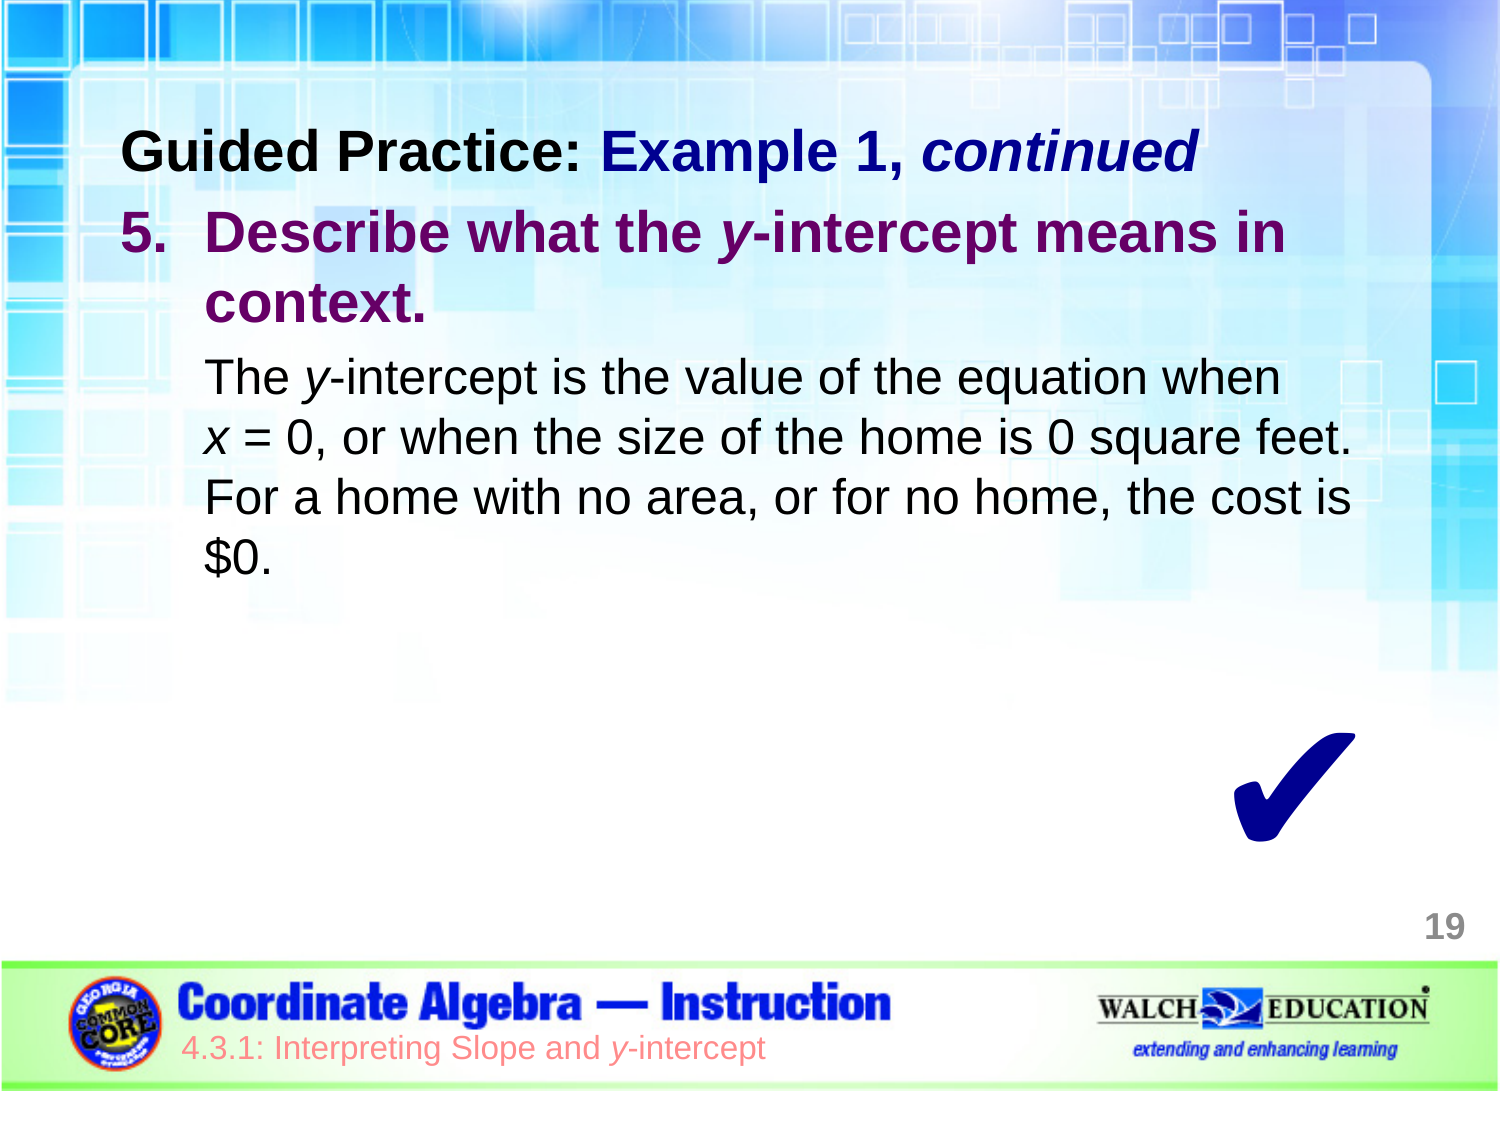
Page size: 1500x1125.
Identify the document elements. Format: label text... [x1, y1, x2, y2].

picture [1, 0, 1500, 1091]
footer 4.3.1: Interpreting Slope and y-intercept [166, 1024, 1080, 1069]
subtitle Guided Practice: Example 1, continued Describe what the y-intercept means in context. The y-intercept is the value of the equation when x = 0, or when the size of the home is 0 square feet. For a home with no area, or for no home, the cost is $0. [105, 105, 1376, 925]
text_box ✔ [1128, 651, 1394, 907]
slide_number 19 [1361, 901, 1481, 949]
